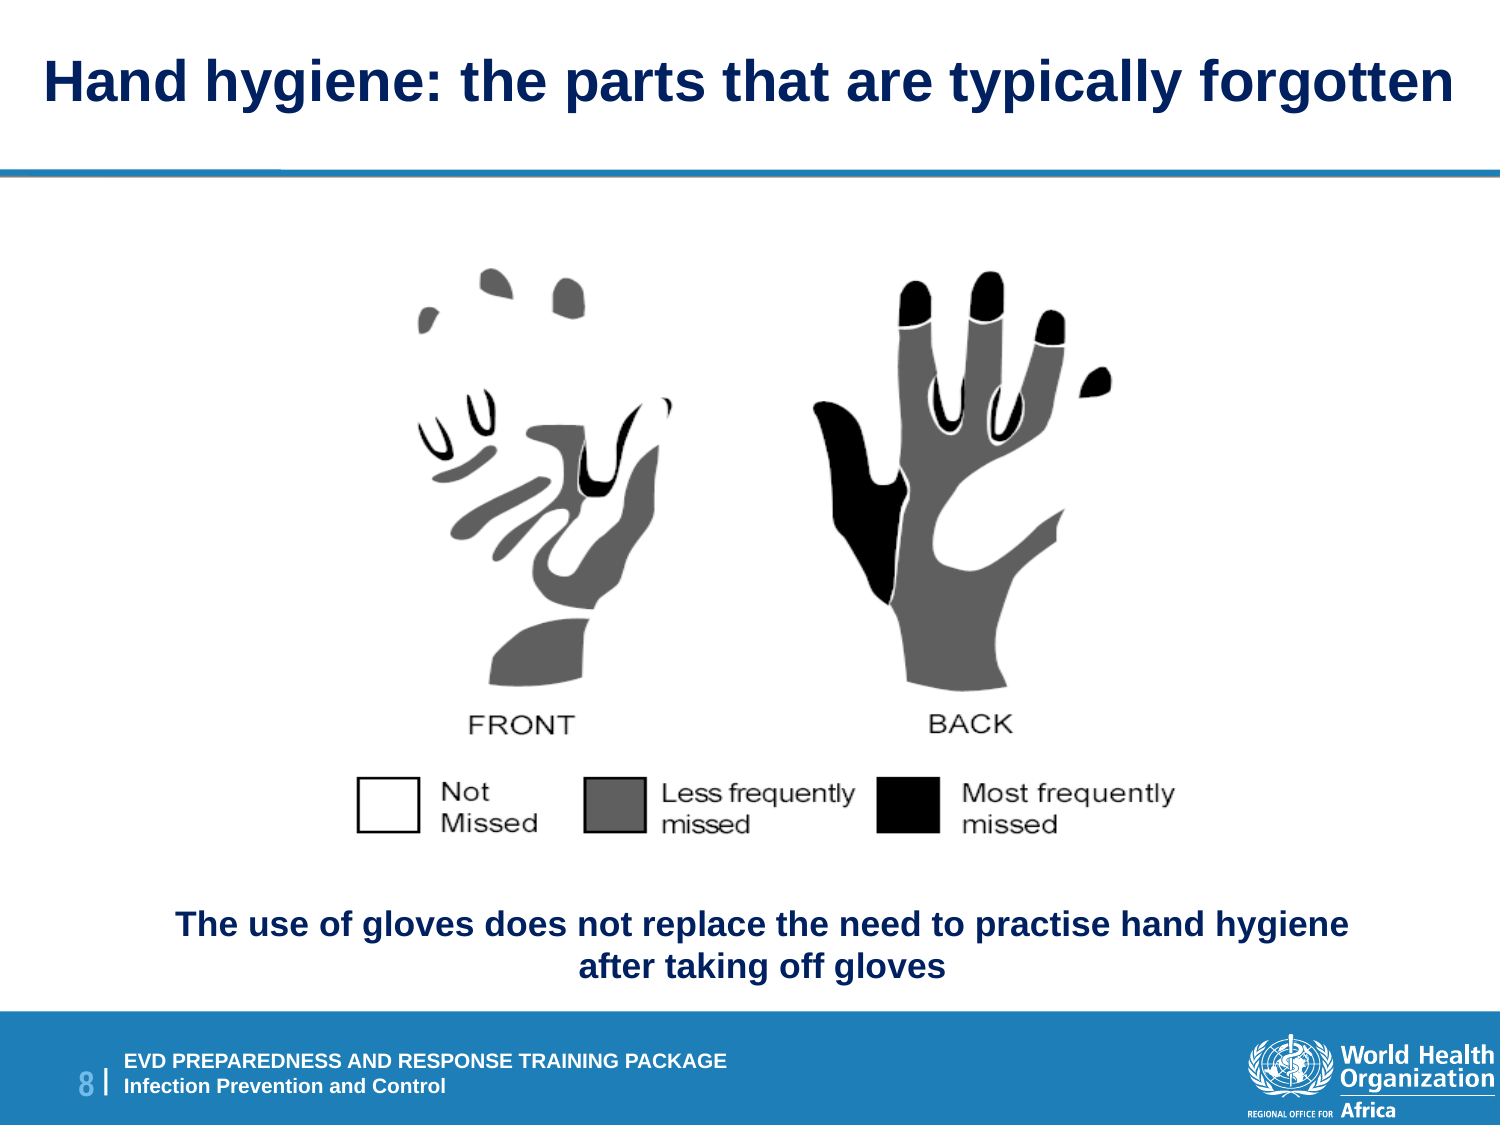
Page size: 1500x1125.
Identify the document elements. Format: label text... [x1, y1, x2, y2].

text_box The use of gloves does not replace the need to practise hand hygiene after taking off gloves [151, 893, 1375, 994]
title Hand hygiene: the parts that are typically forgotten [0, 3, 1500, 153]
picture [206, 231, 1247, 876]
